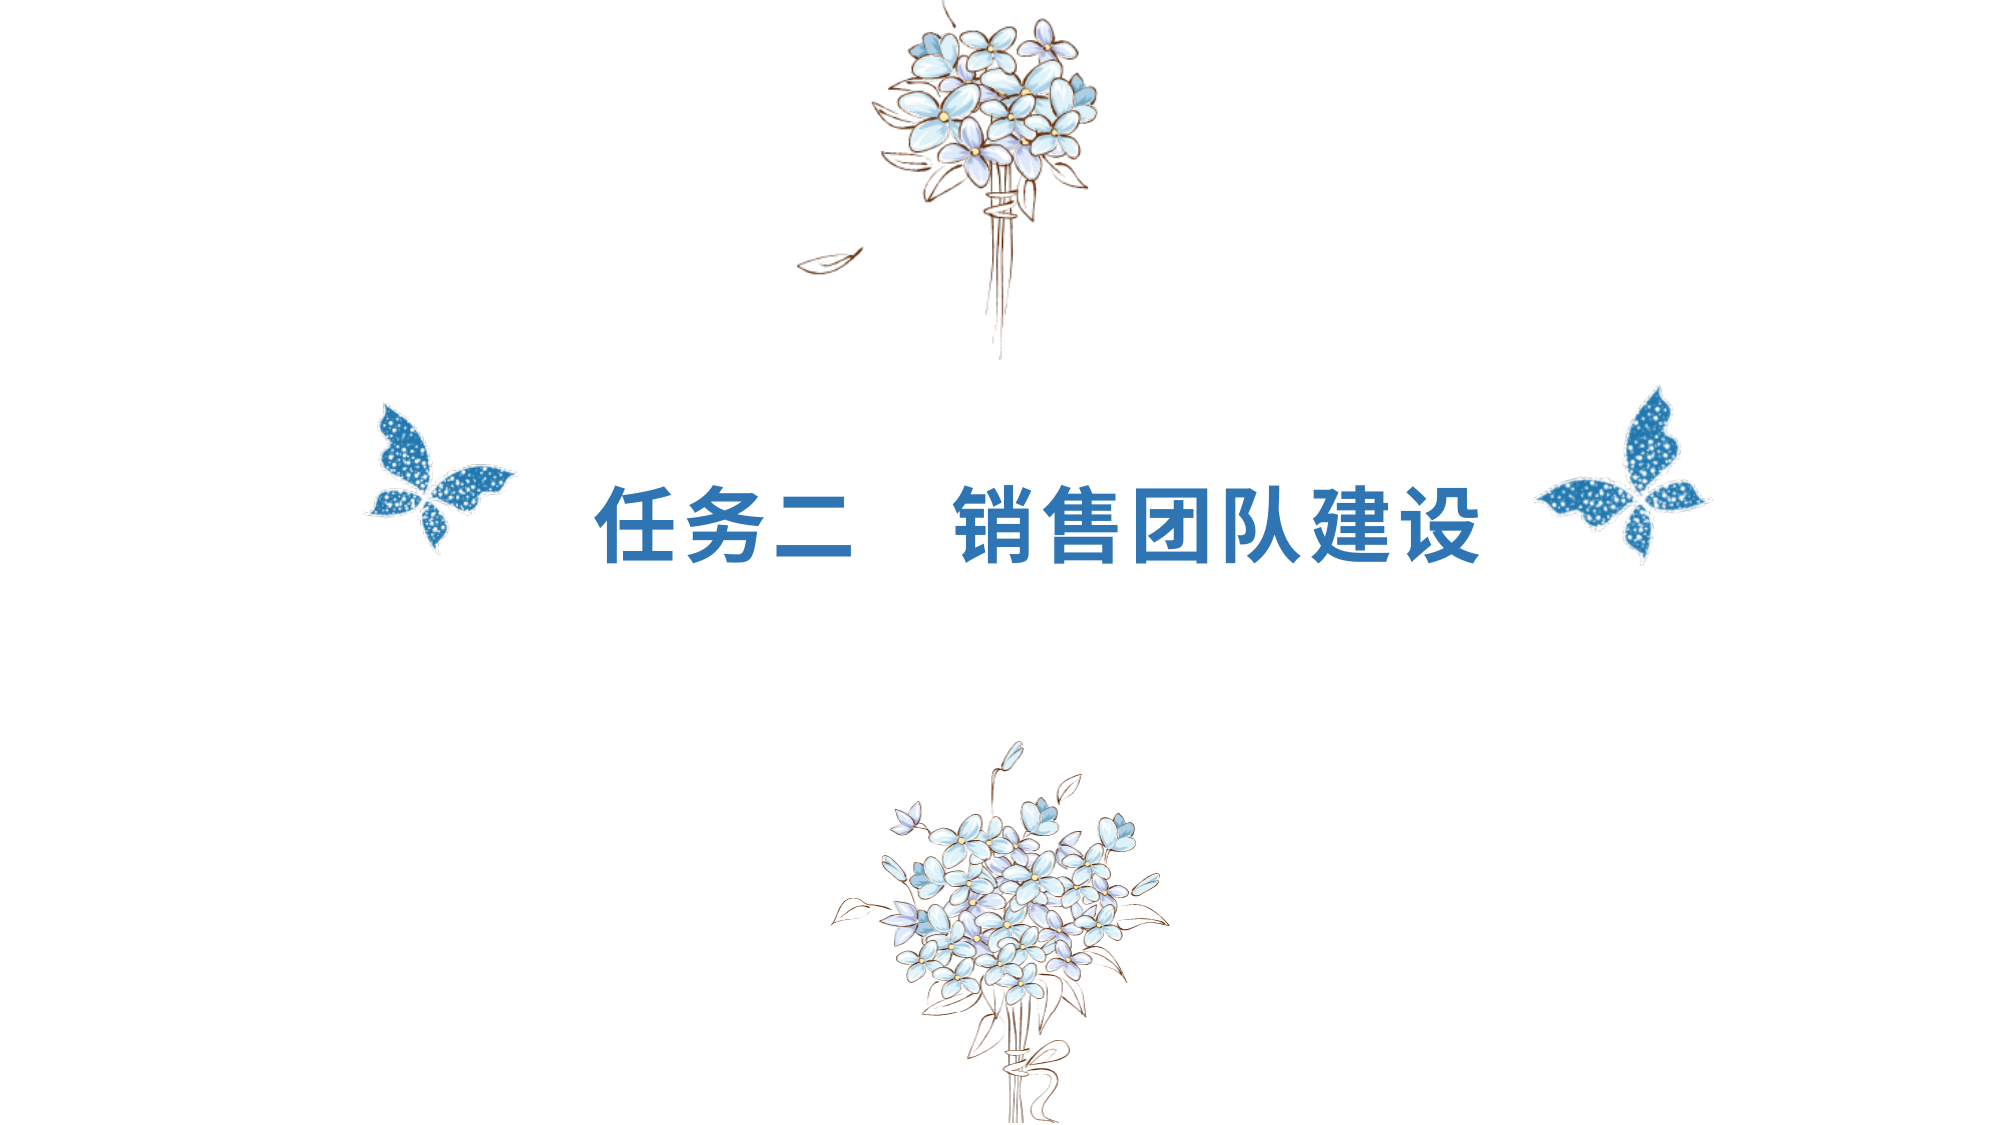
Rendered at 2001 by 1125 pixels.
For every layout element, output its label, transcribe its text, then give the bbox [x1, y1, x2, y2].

picture [1514, 380, 1724, 588]
picture [831, 741, 1170, 1123]
picture [363, 402, 519, 556]
picture [797, 0, 1099, 362]
title 任务二 销售团队建设 [562, 420, 1514, 581]
